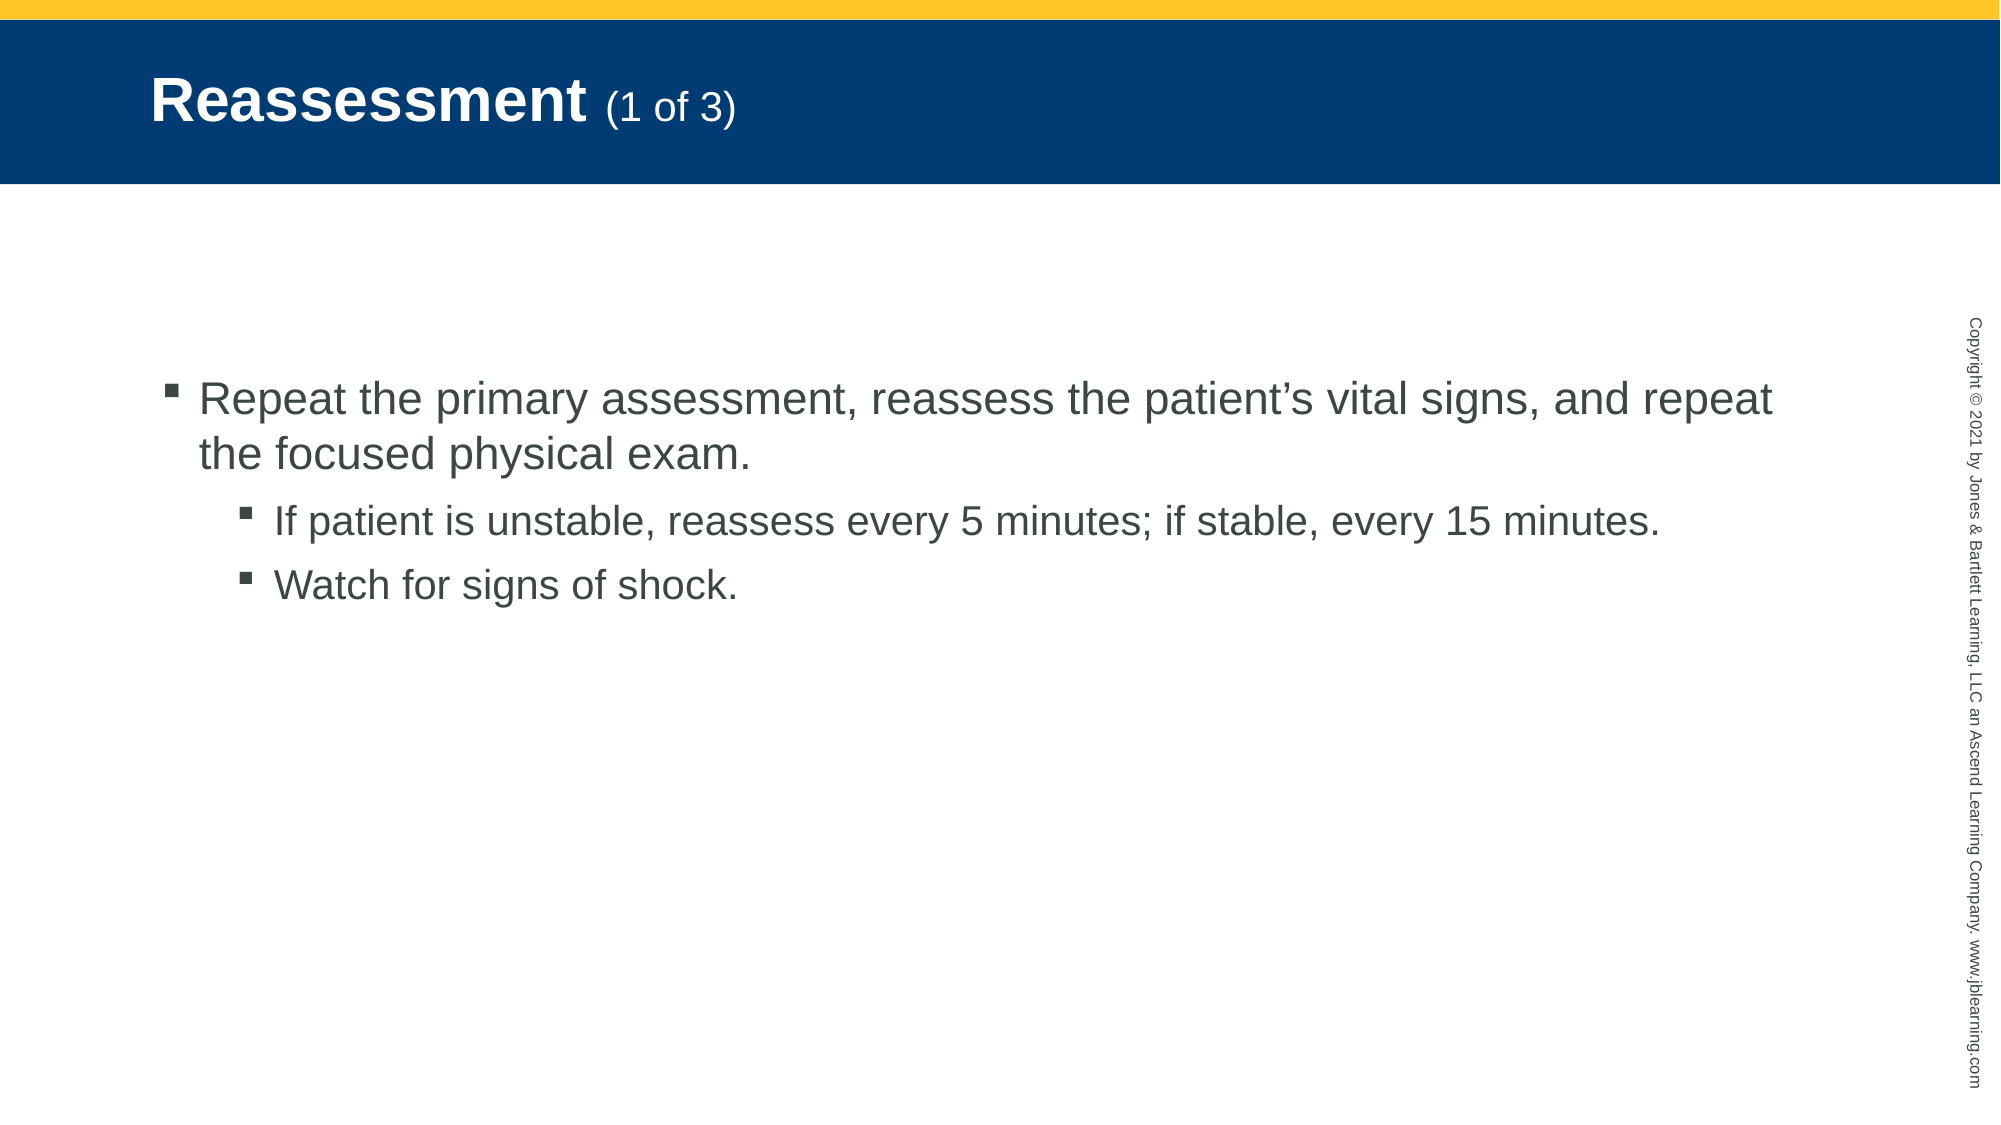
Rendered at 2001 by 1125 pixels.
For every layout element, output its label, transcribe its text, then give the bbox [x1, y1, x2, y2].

title Reassessment (1 of 3) [0, 19, 2000, 185]
list Repeat the primary assessment, reassess the patient’s vital signs, and repeat the focused physical exam. If patient is unstable, reassess every 5 minutes; if stable, every 15 minutes. Watch for signs of shock. [146, 361, 1859, 1016]
